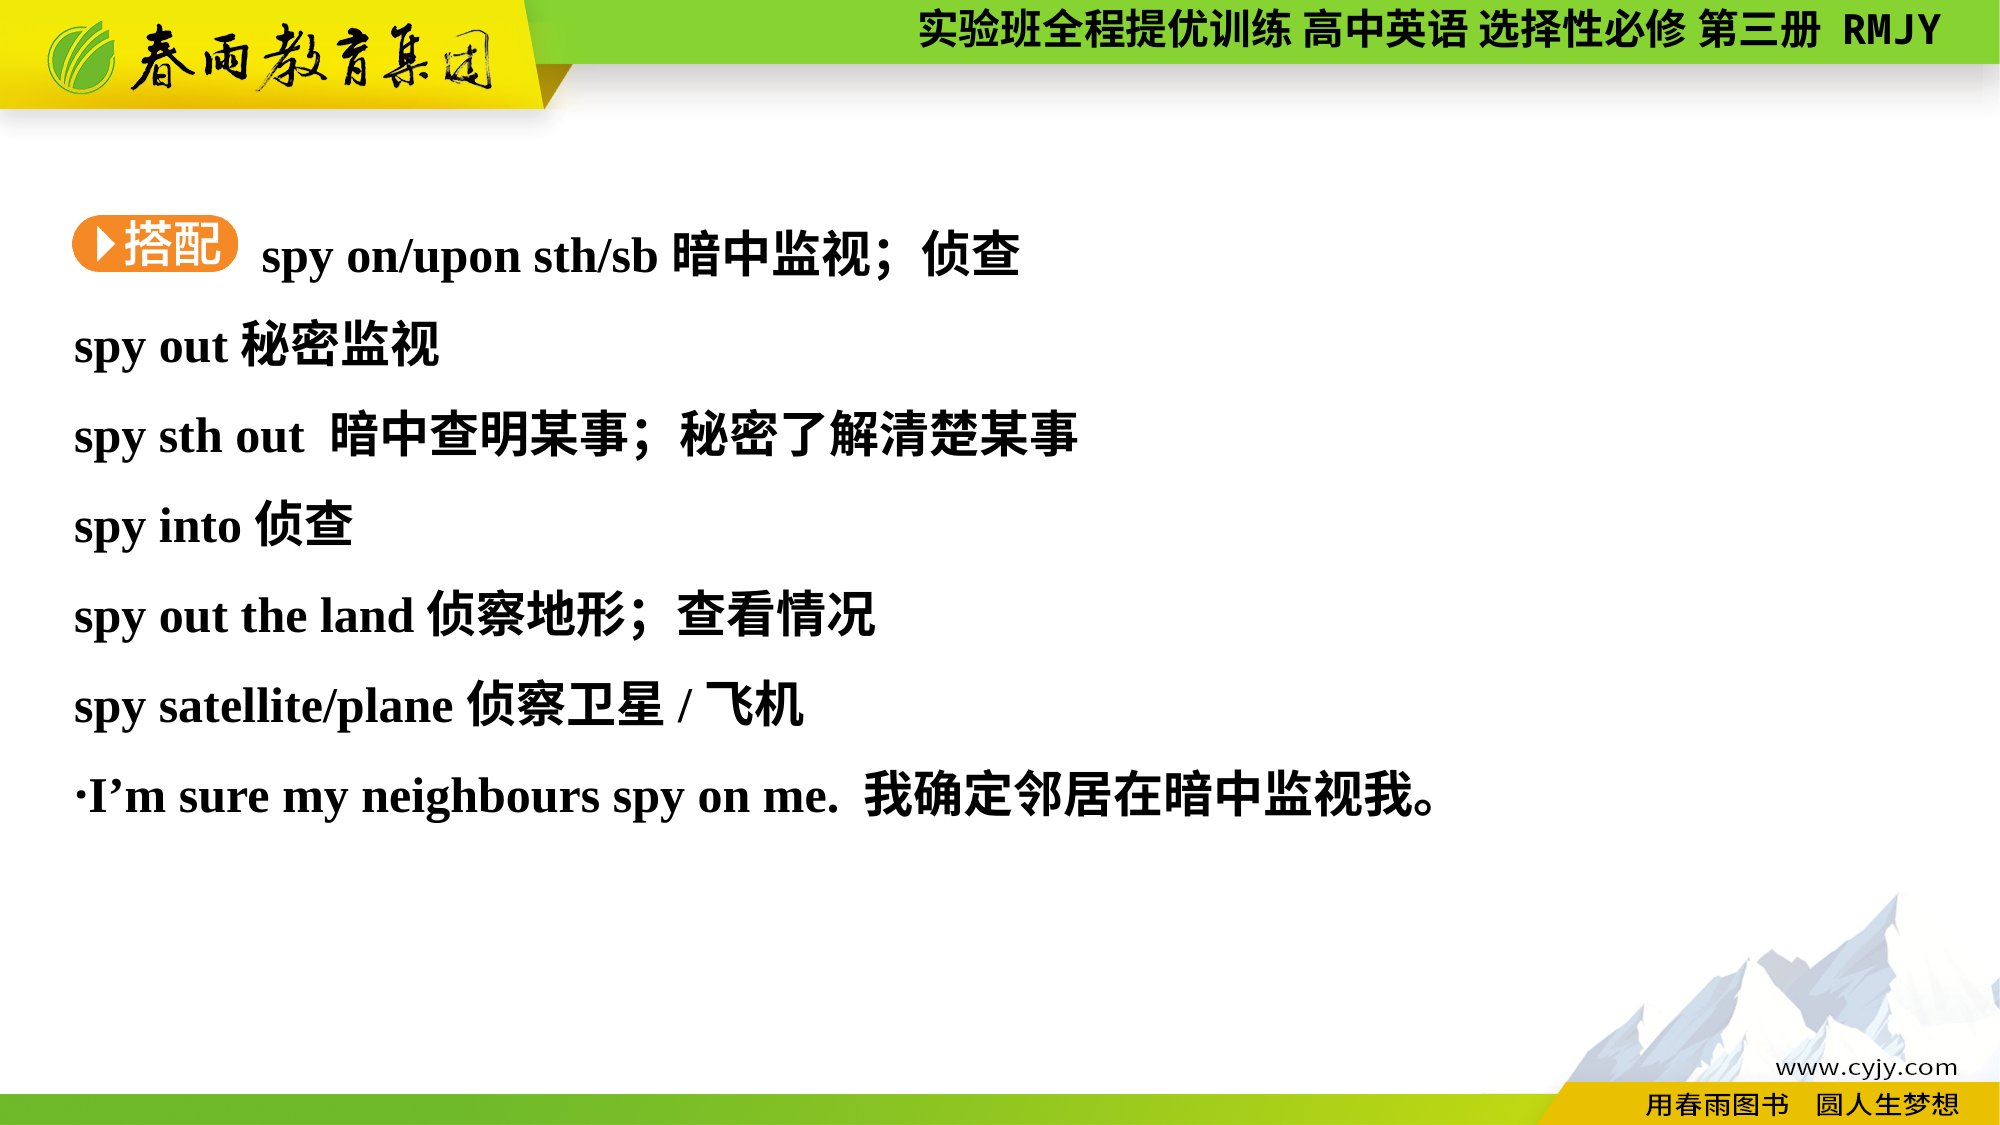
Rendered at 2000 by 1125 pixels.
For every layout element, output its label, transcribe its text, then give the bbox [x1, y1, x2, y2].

picture [0, 0, 2000, 1125]
list spy on/upon sth/sb暗中监视；侦查 spy out秘密监视 spy sth out 暗中查明某事；秘密了解清楚某事 spy into侦查 spy out the land侦察地形；查看情况 spy satellite/plane侦察卫星/飞机 ·I’m sure my neighbours spy on me. 我确定邻居在暗中监视我。 [59, 184, 1944, 836]
